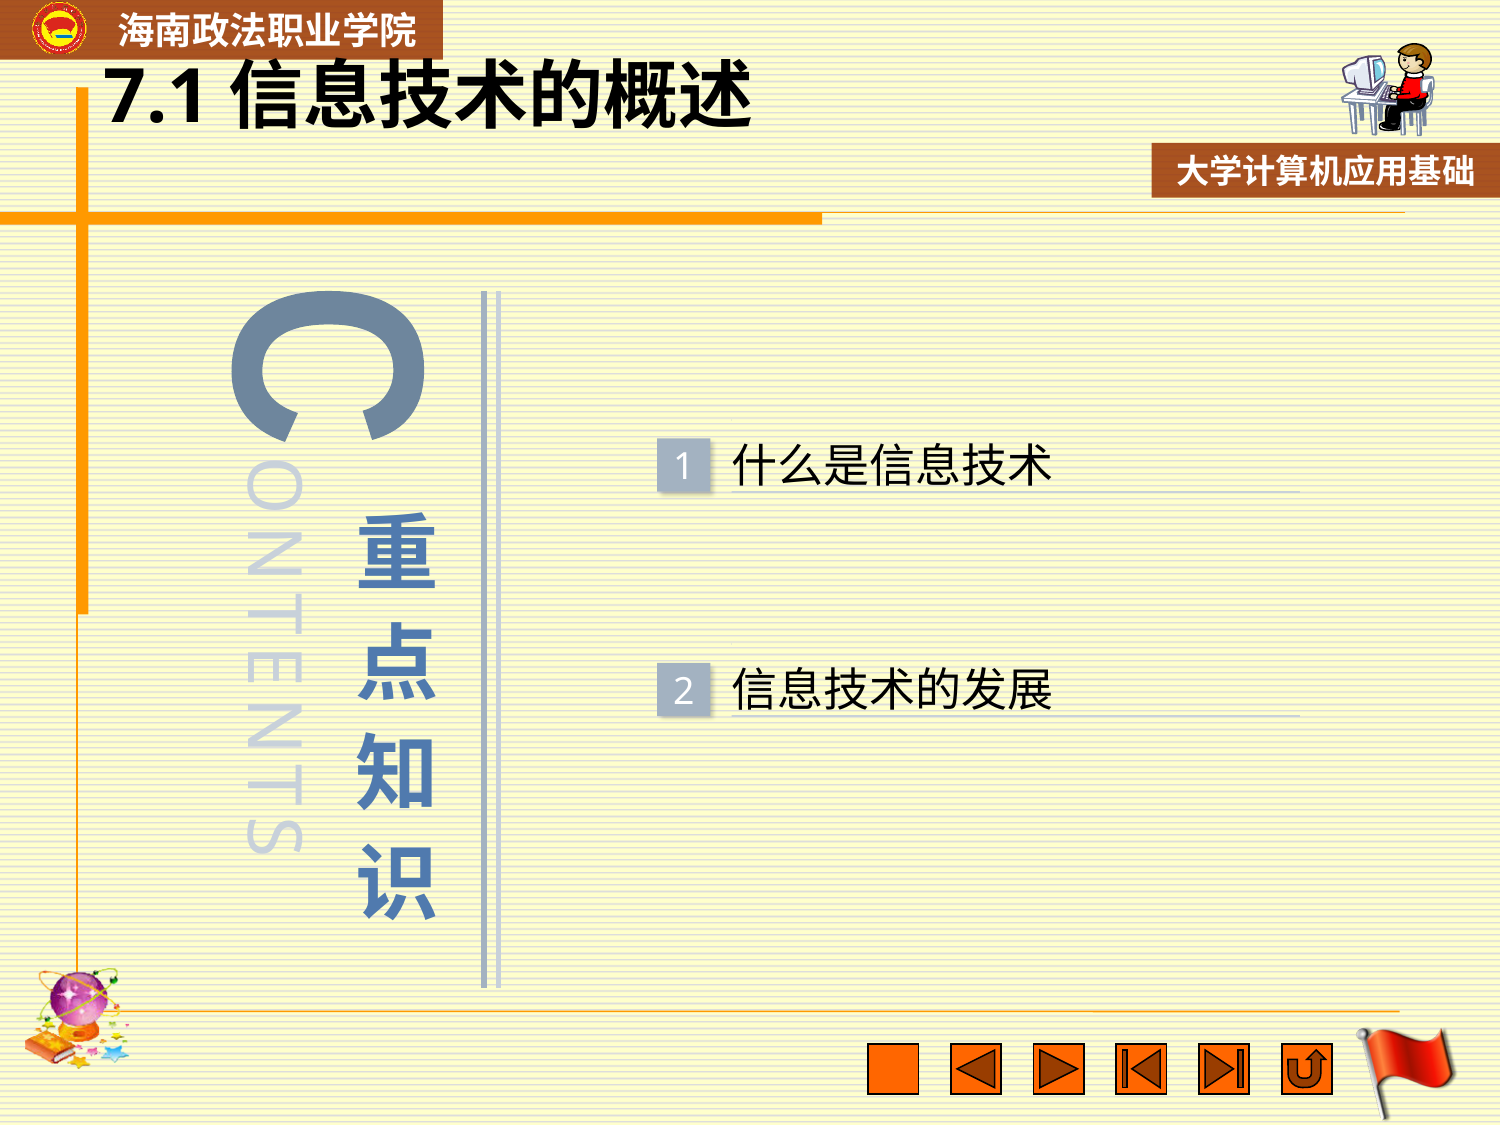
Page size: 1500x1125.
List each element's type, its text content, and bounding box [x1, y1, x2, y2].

text_box 重点知识 [340, 479, 425, 941]
picture [0, 198, 1500, 1125]
picture [0, 0, 1500, 212]
picture [1364, 104, 1370, 120]
title 7.1信息技术的概述 [88, 120, 1449, 237]
text_box 2 [656, 662, 711, 717]
text_box ONTENTS [210, 442, 332, 972]
text_box 1 [656, 437, 711, 493]
